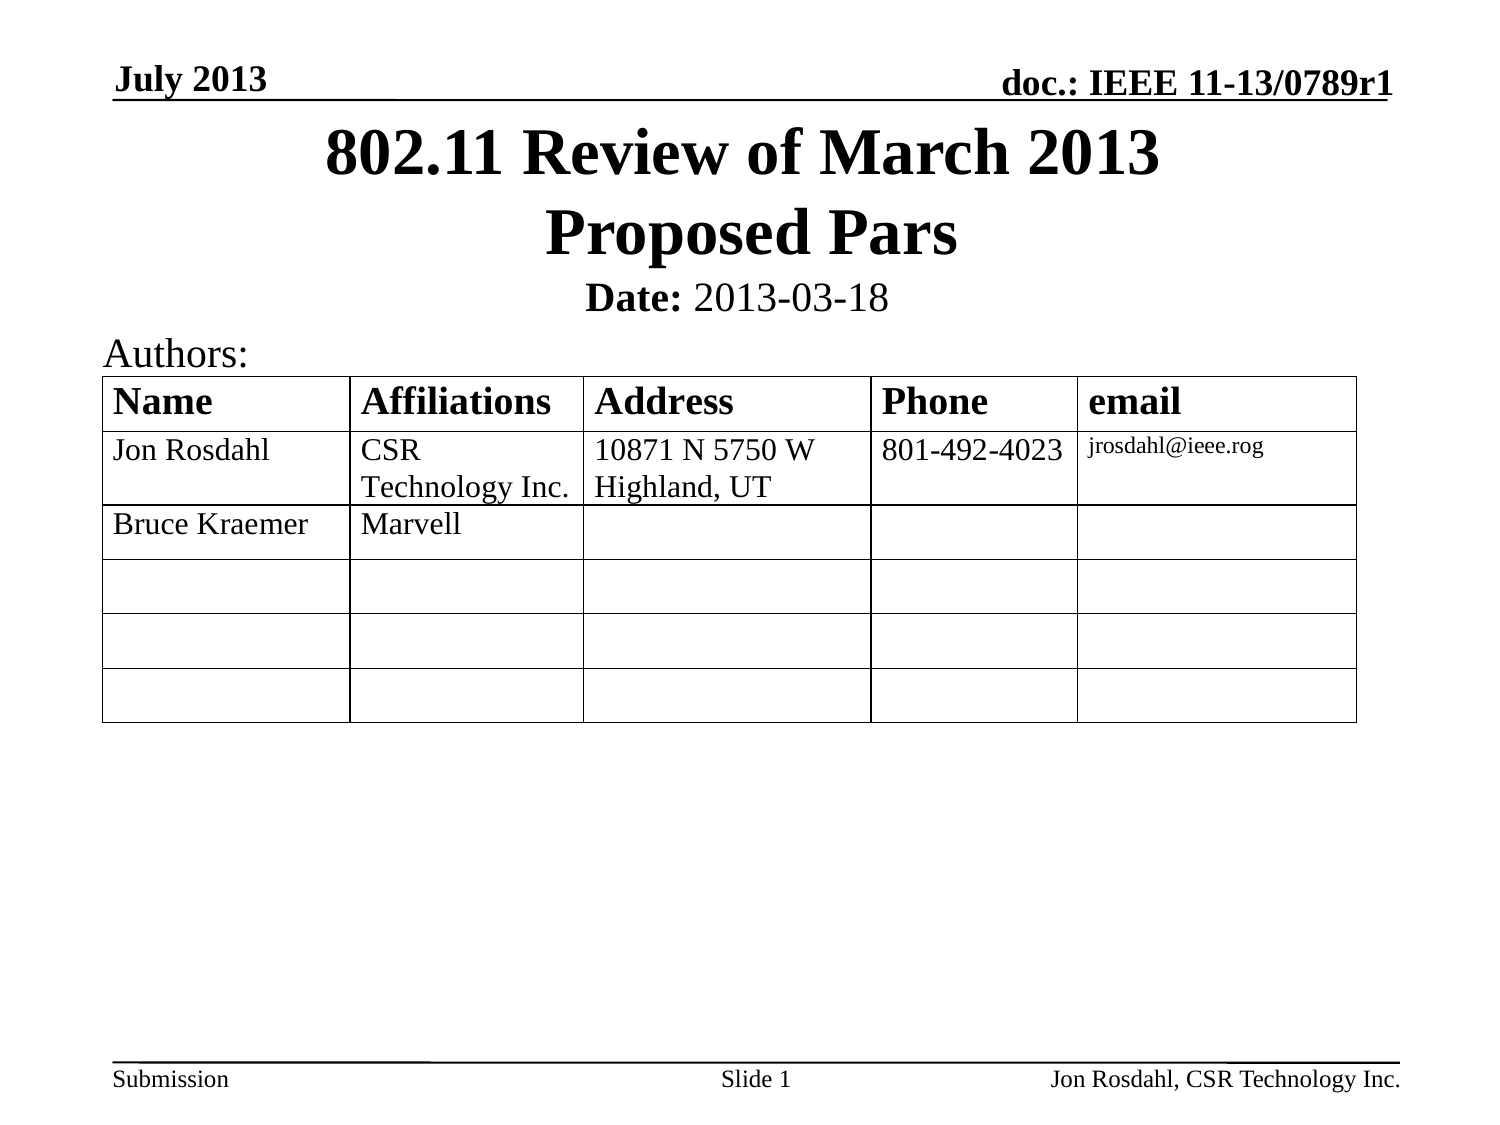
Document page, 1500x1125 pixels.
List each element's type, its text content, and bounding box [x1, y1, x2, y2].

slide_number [114, 54, 493, 100]
title 802.11 Review of March 2013 Proposed Pars [112, 112, 1376, 262]
footer Jon Rosdahl, CSR Technology Inc. [902, 1061, 1402, 1093]
list Date: 2013-03-18 [99, 262, 1376, 328]
text_box Authors: [87, 318, 325, 374]
slide_number Slide 1 [712, 1061, 800, 1123]
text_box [86, 375, 1386, 775]
